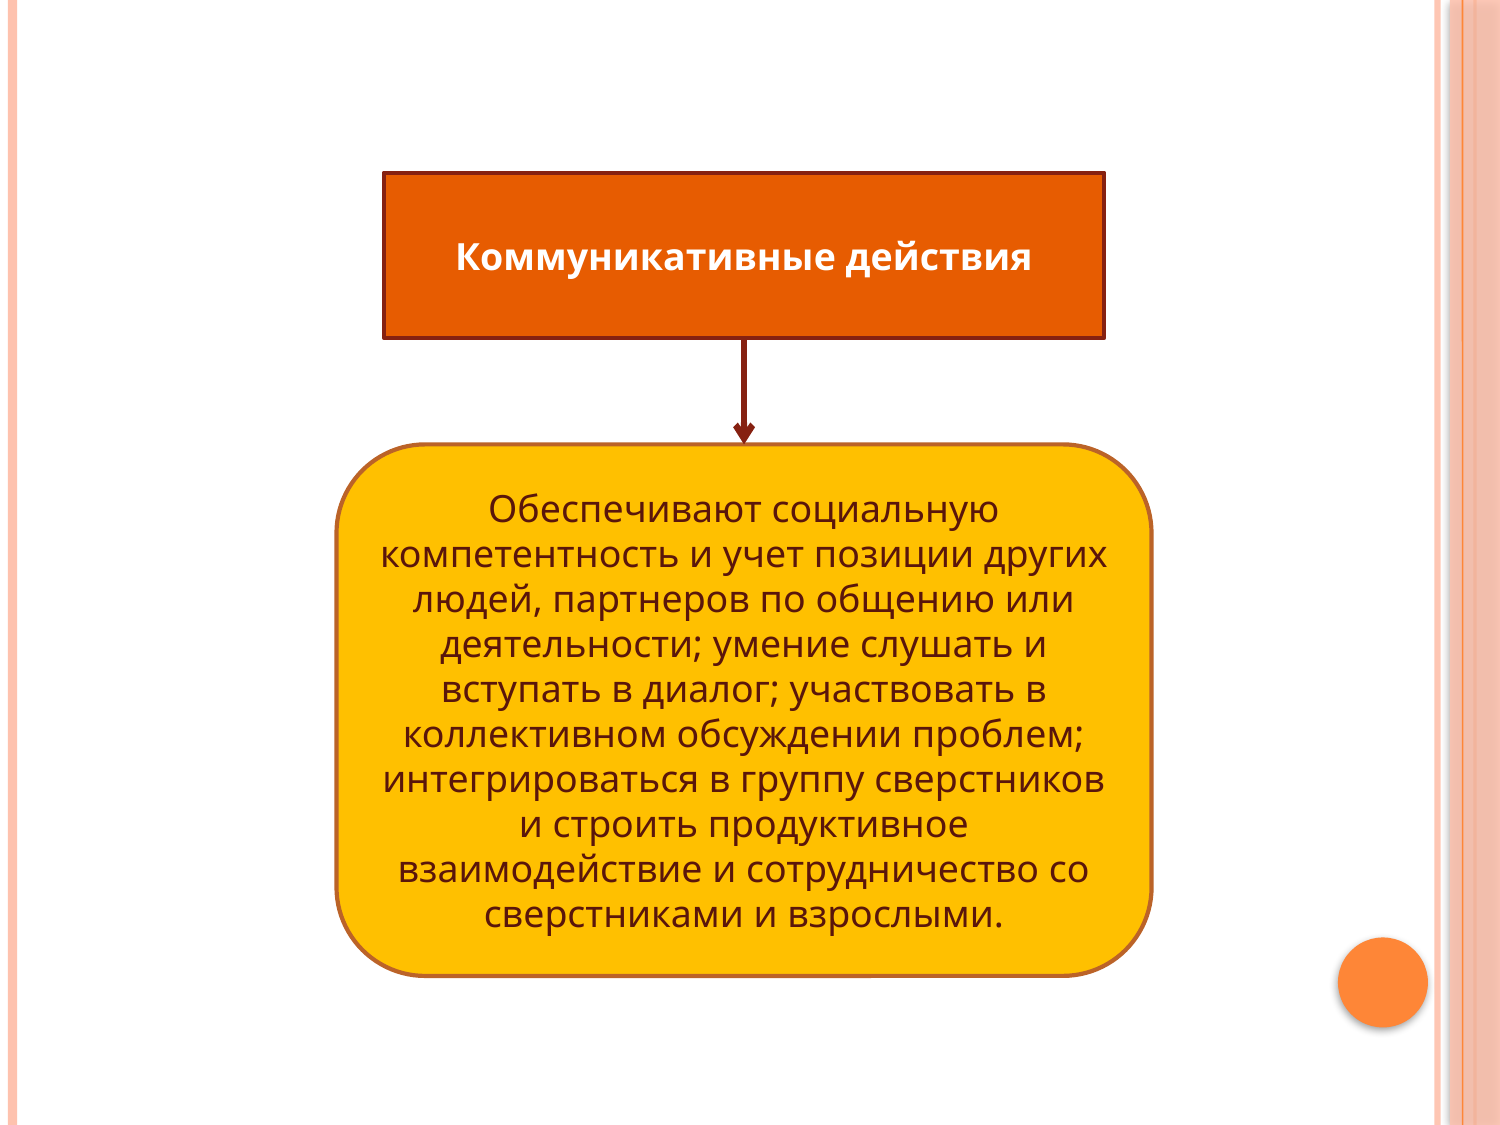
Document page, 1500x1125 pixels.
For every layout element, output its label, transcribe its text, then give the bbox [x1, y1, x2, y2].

text_box Обеспечивают социальную компетентность и учет позиции других людей, партнеров по общению или деятельности; умение слушать и вступать в диалог; участвовать в коллективном обсуждении проблем; интегрироваться в группу сверстников и строить продуктивное взаимодействие и сотрудничество со сверстниками и взрослыми. [334, 442, 1154, 979]
text_box Коммуникативные действия [382, 171, 1106, 340]
